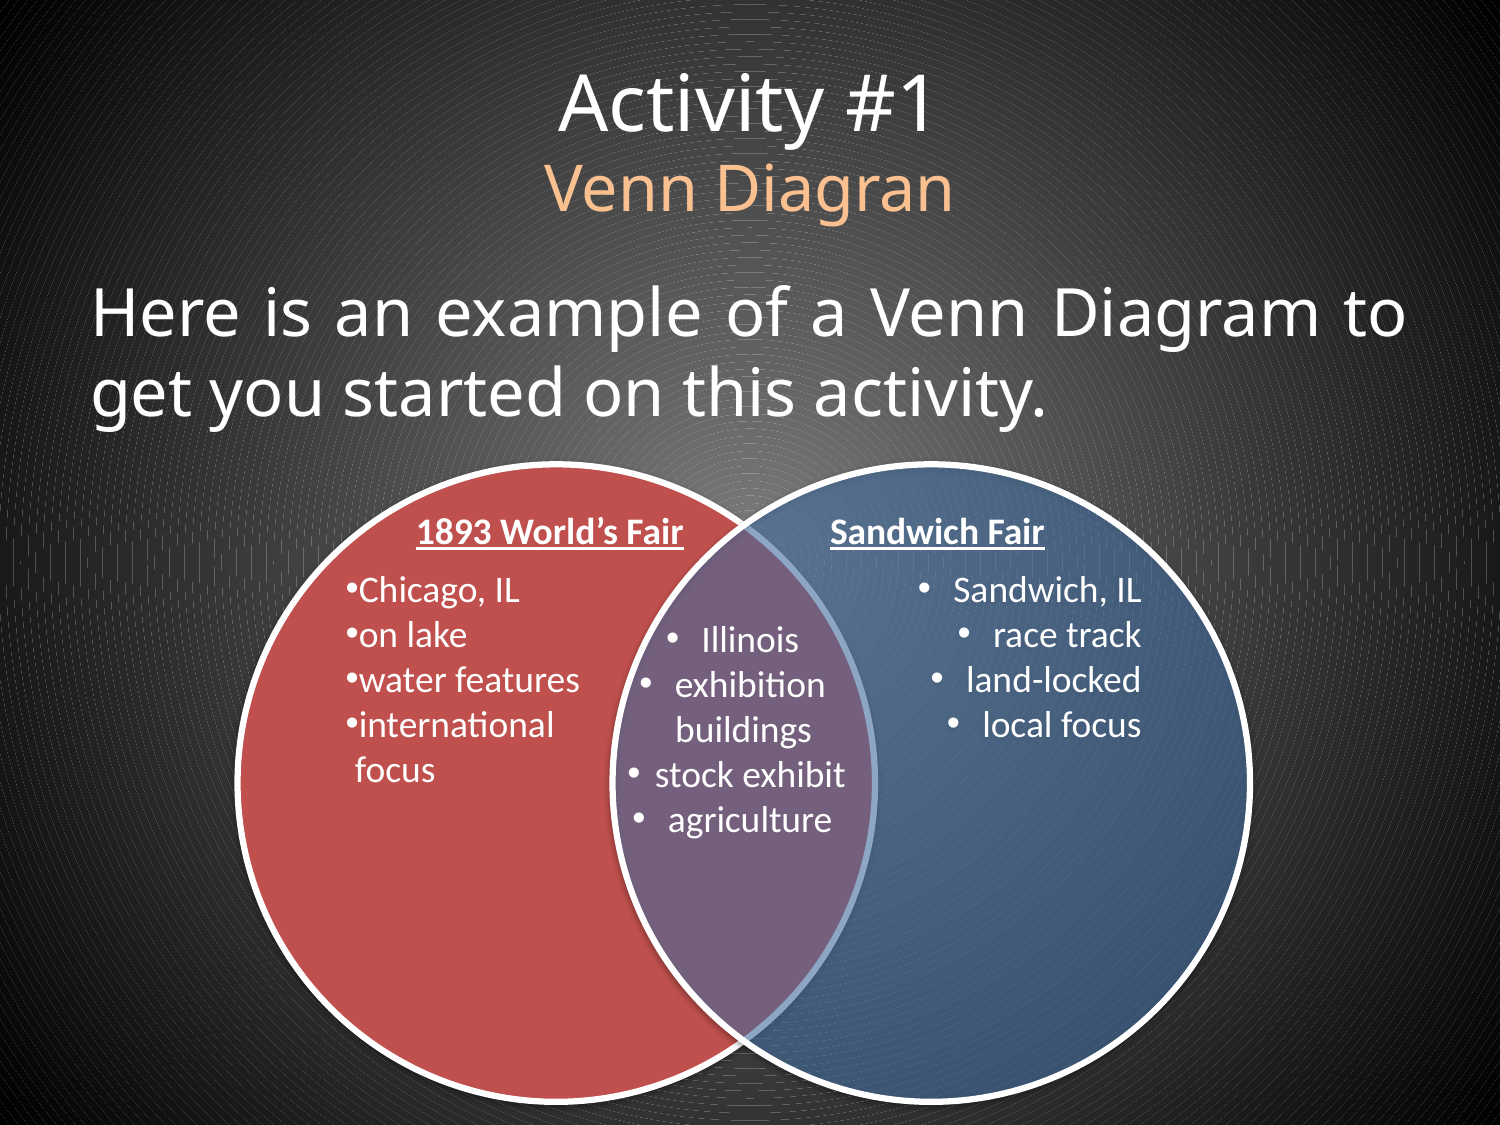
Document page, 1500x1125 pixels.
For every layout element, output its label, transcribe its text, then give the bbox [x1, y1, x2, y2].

title Activity #1 Venn Diagran [75, 45, 1425, 233]
text_box Chicago, IL on lake water features international focus [404, 461, 742, 555]
list Here is an example of a Venn Diagram to get you started on this activity. [75, 262, 1425, 450]
text_box Sandwich Fair [787, 499, 1088, 560]
text_box 1893 World’s Fair [399, 499, 700, 560]
text_box Sandwich, IL race track land-locked local focus [628, 461, 1254, 1105]
text_box Chicago, IL on lake water features international focus [234, 502, 738, 1105]
text_box Illinois exhibition buildings stock exhibit agriculture [612, 562, 875, 893]
